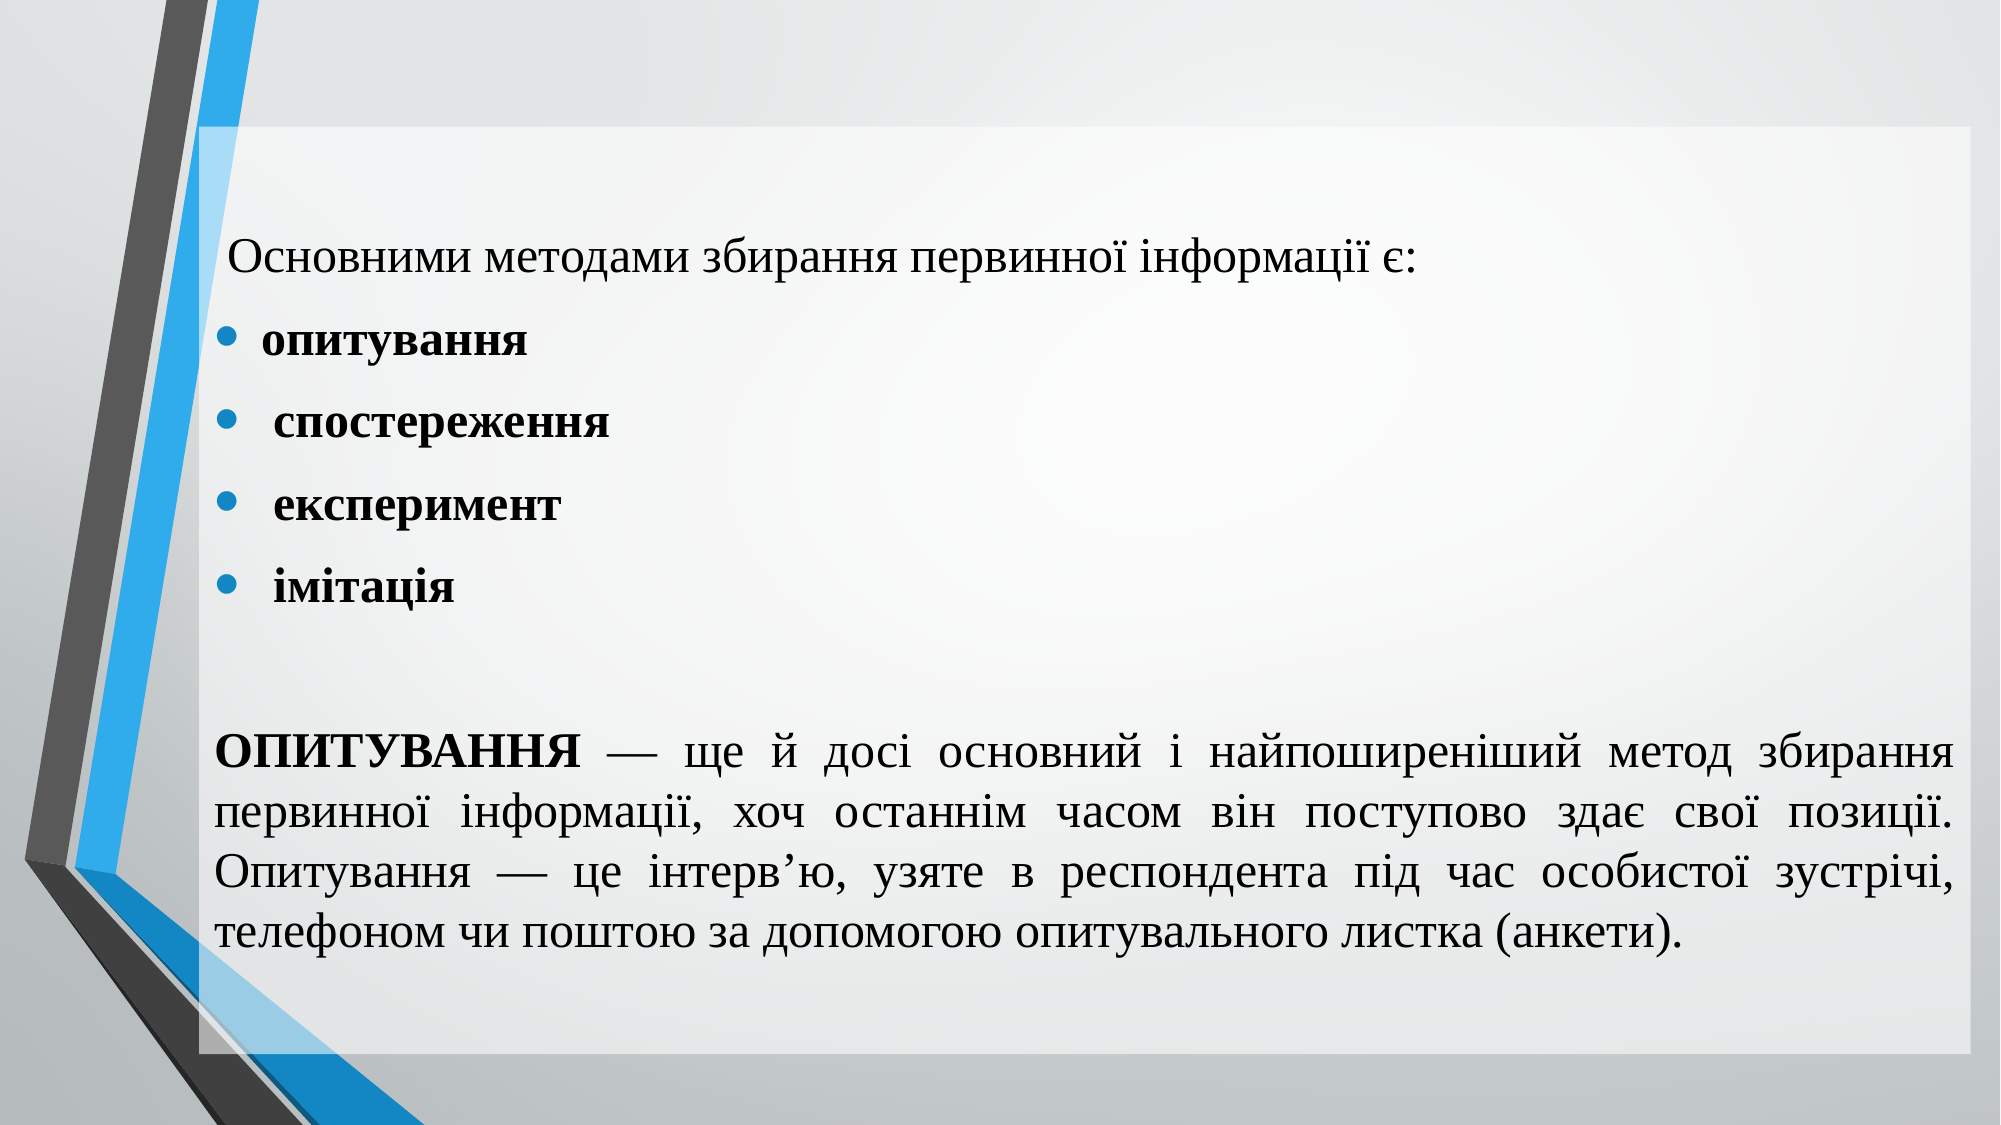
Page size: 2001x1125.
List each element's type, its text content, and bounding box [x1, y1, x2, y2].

list Основними методами збирання первинної інформації є: опитування спостереження експеримент імітація ОПИТУВАННЯ — ще й досі основний і найпоширеніший метод збирання первинної інформації, хоч останнім часом він поступово здає свої позиції. Опитування — це інтерв’ю, узяте в респондента під час особистої зустрічі, телефоном чи поштою за допомогою опитувального листка (анкети). [199, 126, 1971, 1055]
